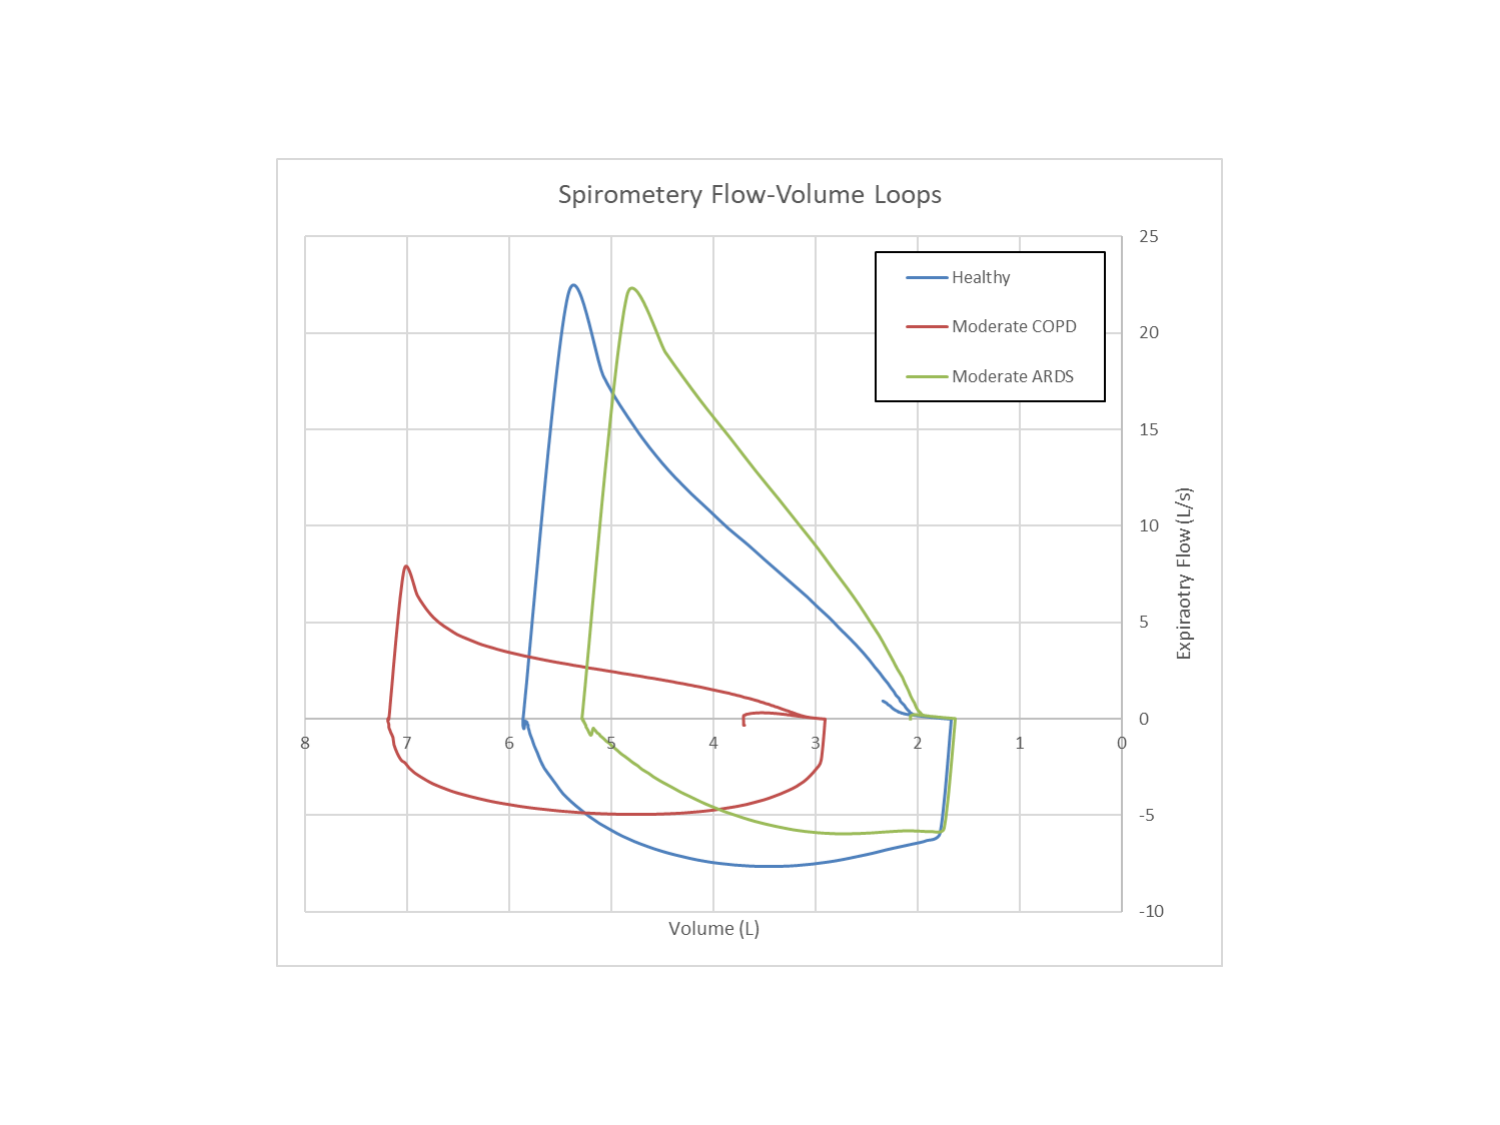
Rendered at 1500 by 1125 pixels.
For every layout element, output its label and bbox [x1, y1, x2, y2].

picture [276, 158, 1224, 967]
